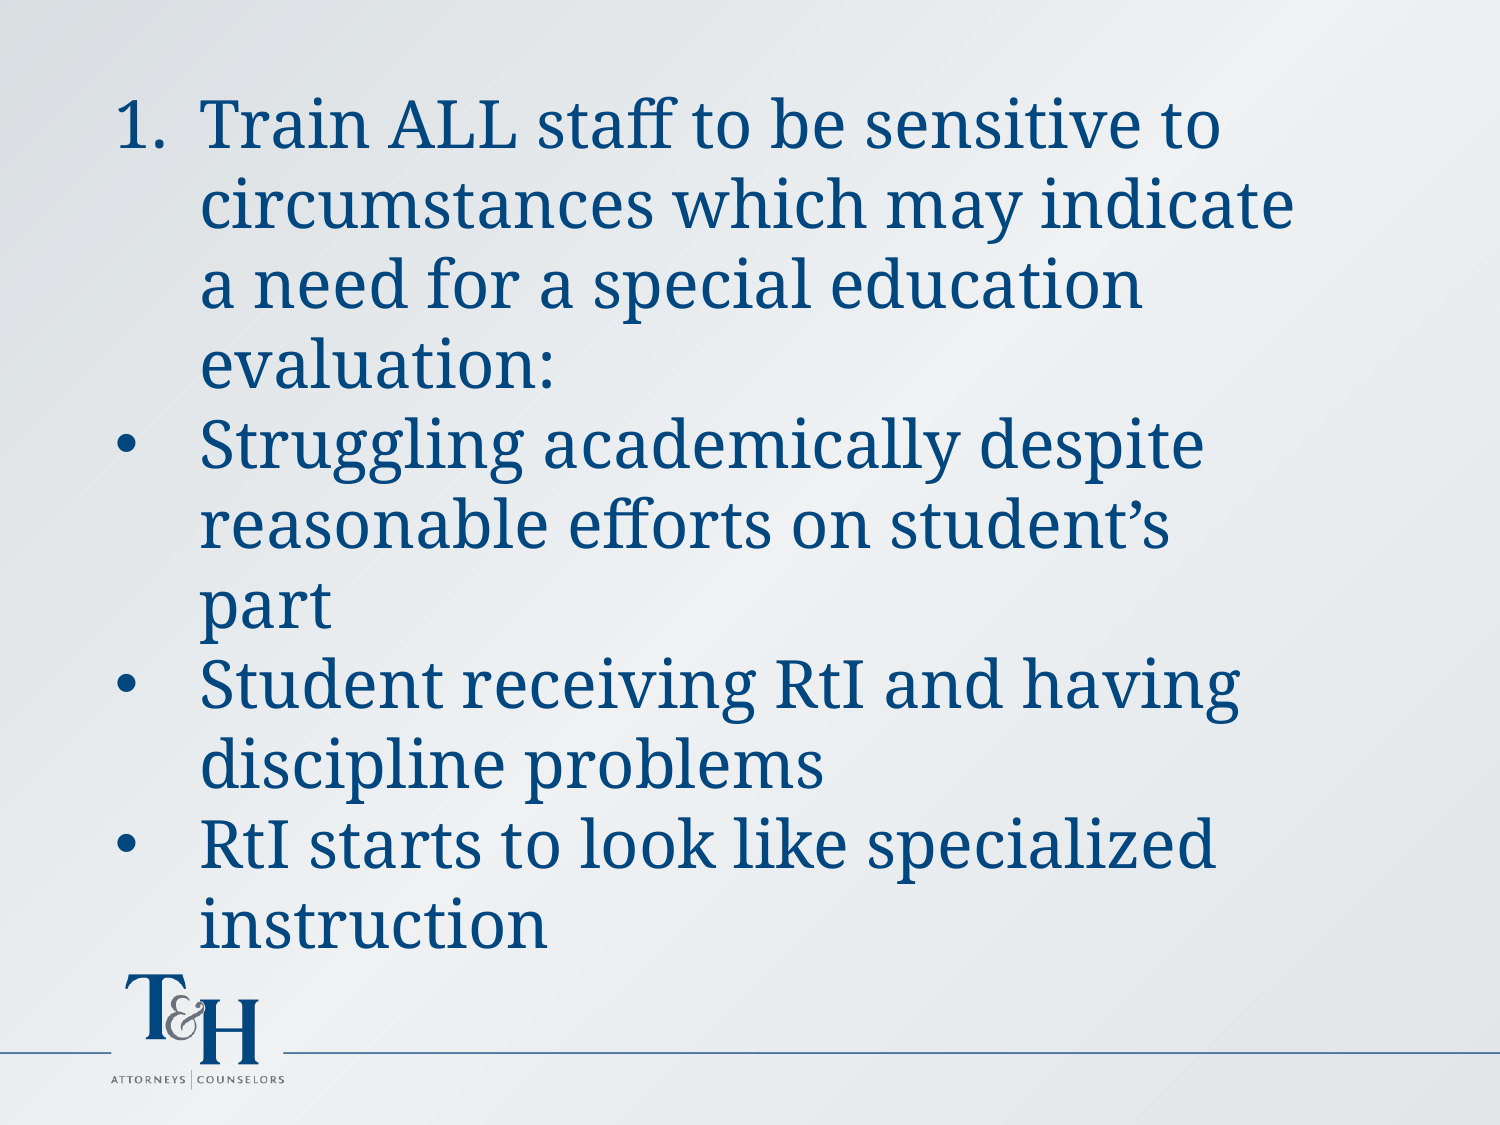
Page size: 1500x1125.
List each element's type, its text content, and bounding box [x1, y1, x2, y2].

picture [0, 0, 1500, 1125]
text_box Train ALL staff to be sensitive to circumstances which may indicate a need for a special education evaluation: Struggling academically despite reasonable efforts on student’s part Student receiving RtI and having discipline problems RtI starts to look like specialized instruction [99, 74, 1338, 1125]
